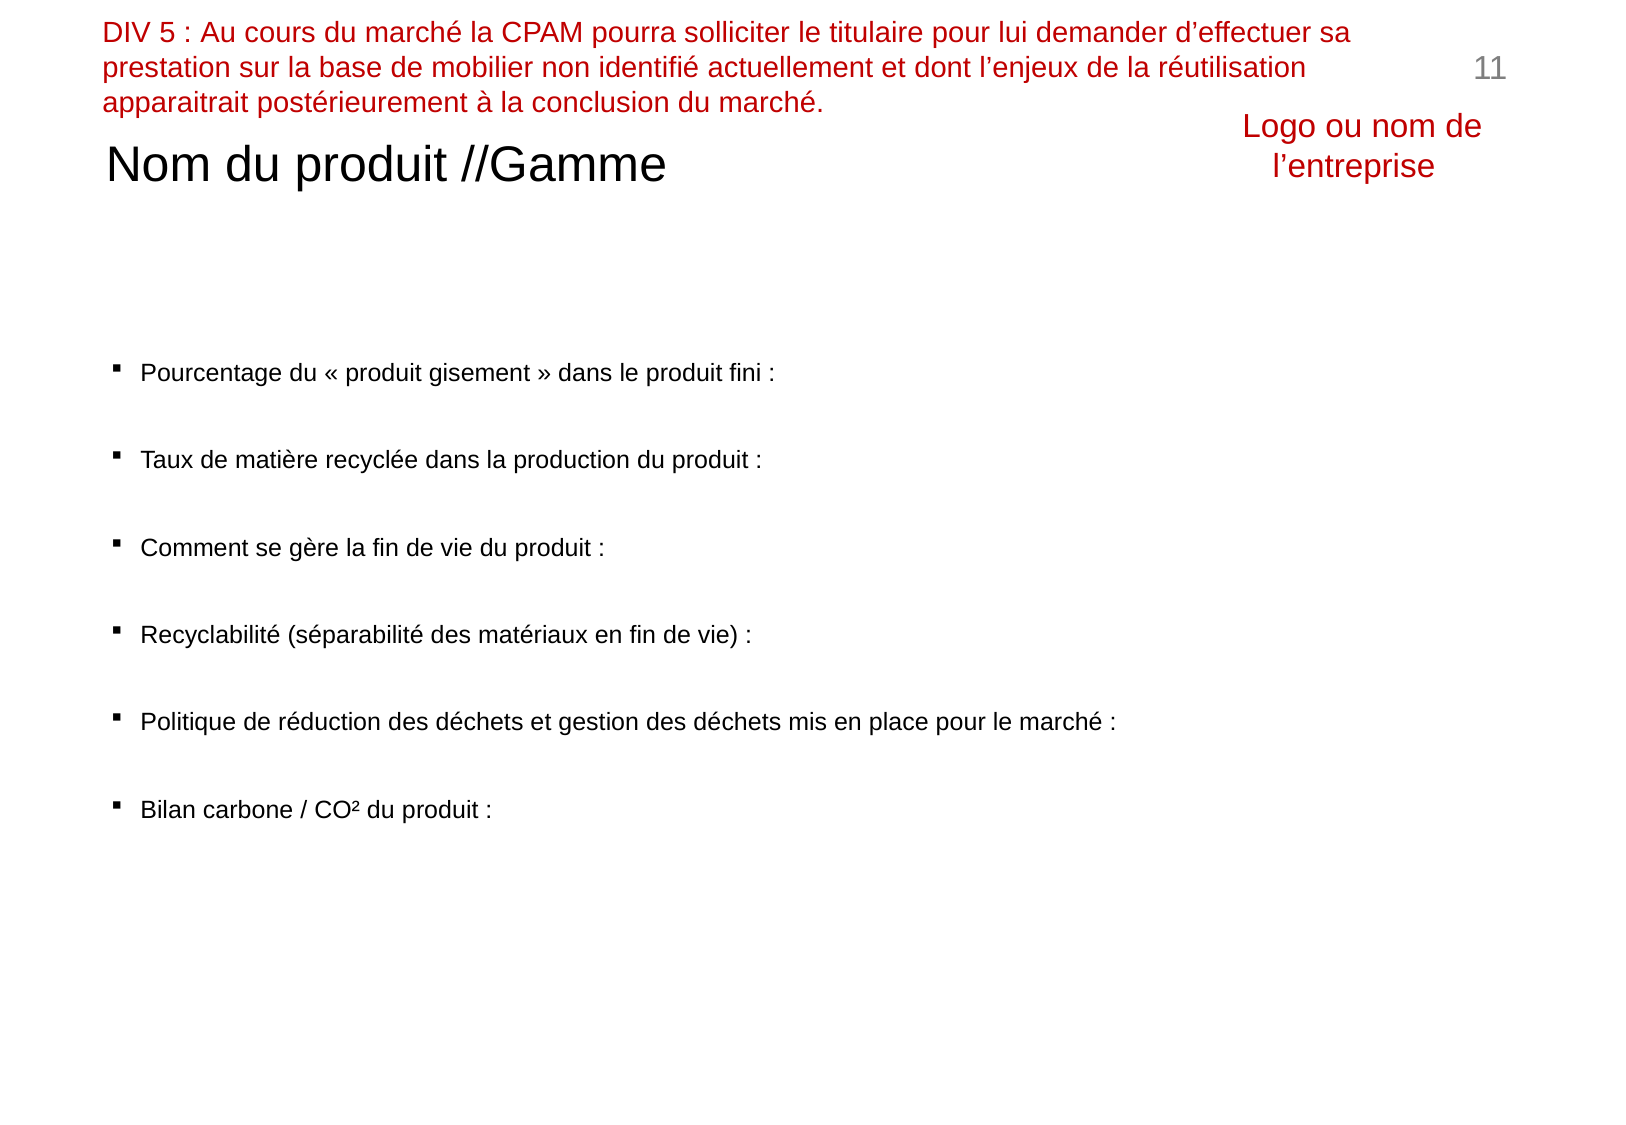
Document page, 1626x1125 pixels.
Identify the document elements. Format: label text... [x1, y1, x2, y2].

list Nom du produit //Gamme [91, 109, 1523, 215]
text_box Logo ou nom de l’entreprise [1141, 91, 1567, 197]
title DIV 5 : Au cours du marché la CPAM pourra solliciter le titulaire pour lui demander d’effectuer sa prestation sur la base de mobilier non identifié actuellement et dont l’enjeux de la réutilisation apparaitrait postérieurement à la conclusion du marché. [102, 19, 1426, 109]
slide_number 11 [1426, 19, 1523, 91]
text_box Pourcentage du « produit gisement » dans le produit fini : Taux de matière recyclée dans la production du produit : Comment se gère la fin de vie du produit : Recyclabilité (séparabilité des matériaux en fin de vie) : Politique de réduction des déchets et gestion des déchets mis en place pour le marché : Bilan carbone / CO² du produit : [81, 304, 1333, 1067]
